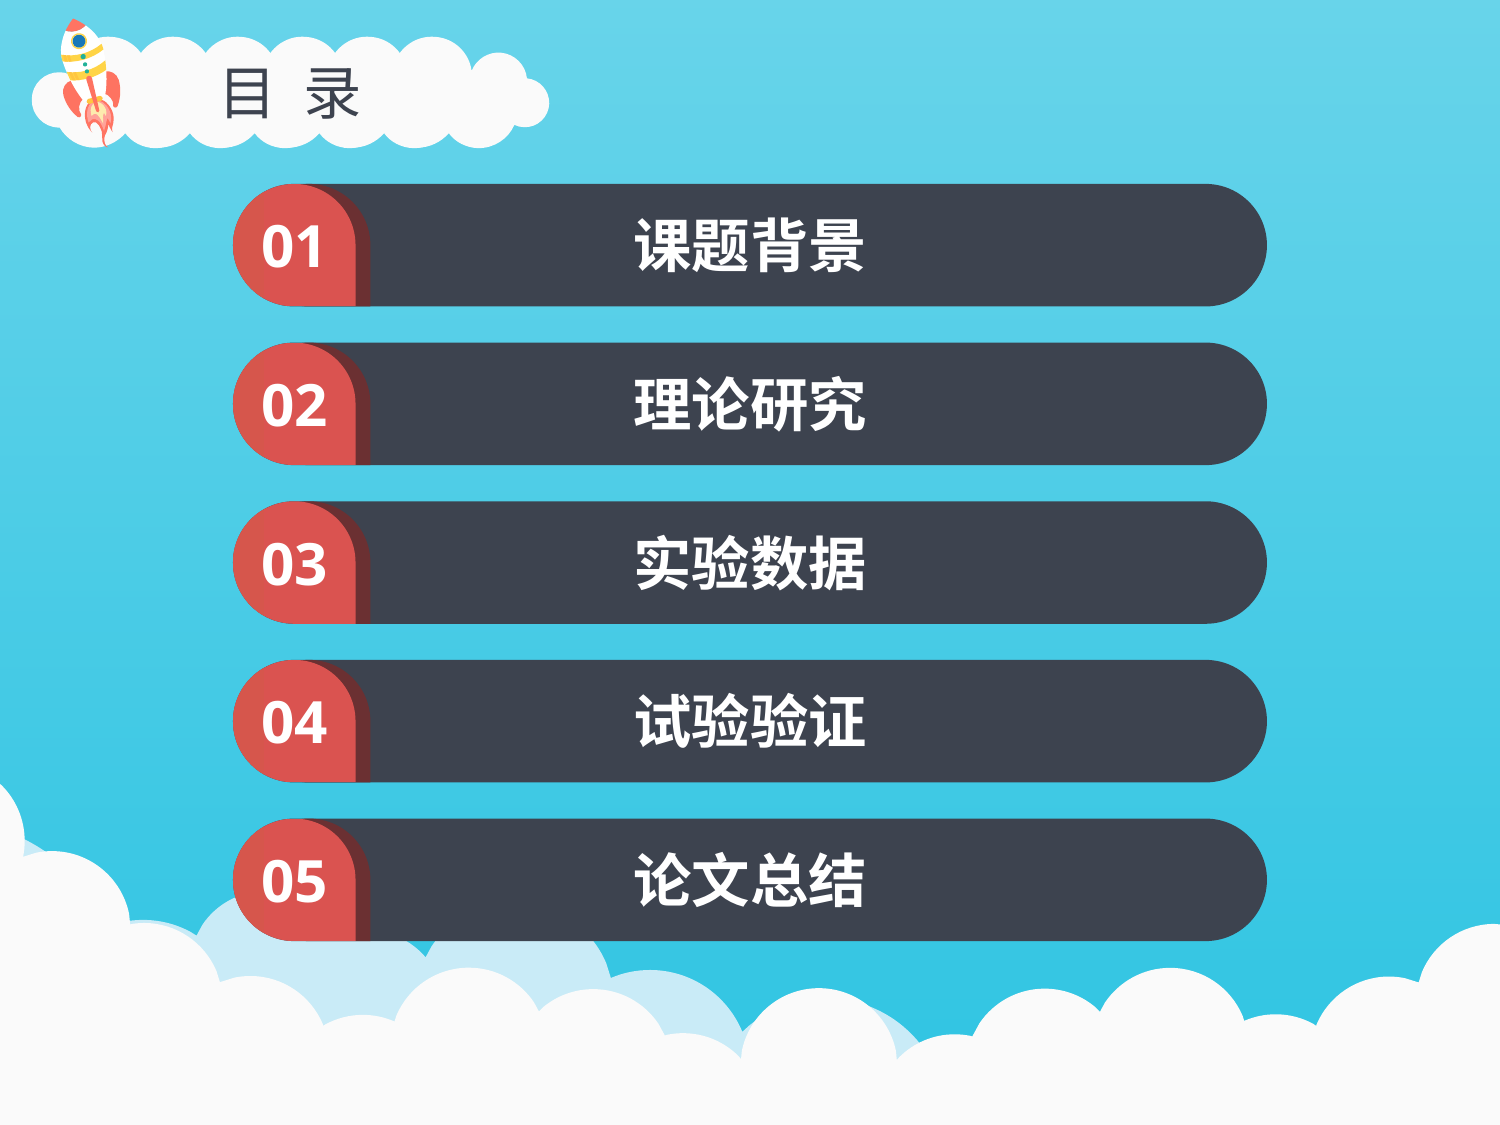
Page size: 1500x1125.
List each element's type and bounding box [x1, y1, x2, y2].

text_box [232, 183, 1267, 942]
text_box [31, 18, 550, 149]
